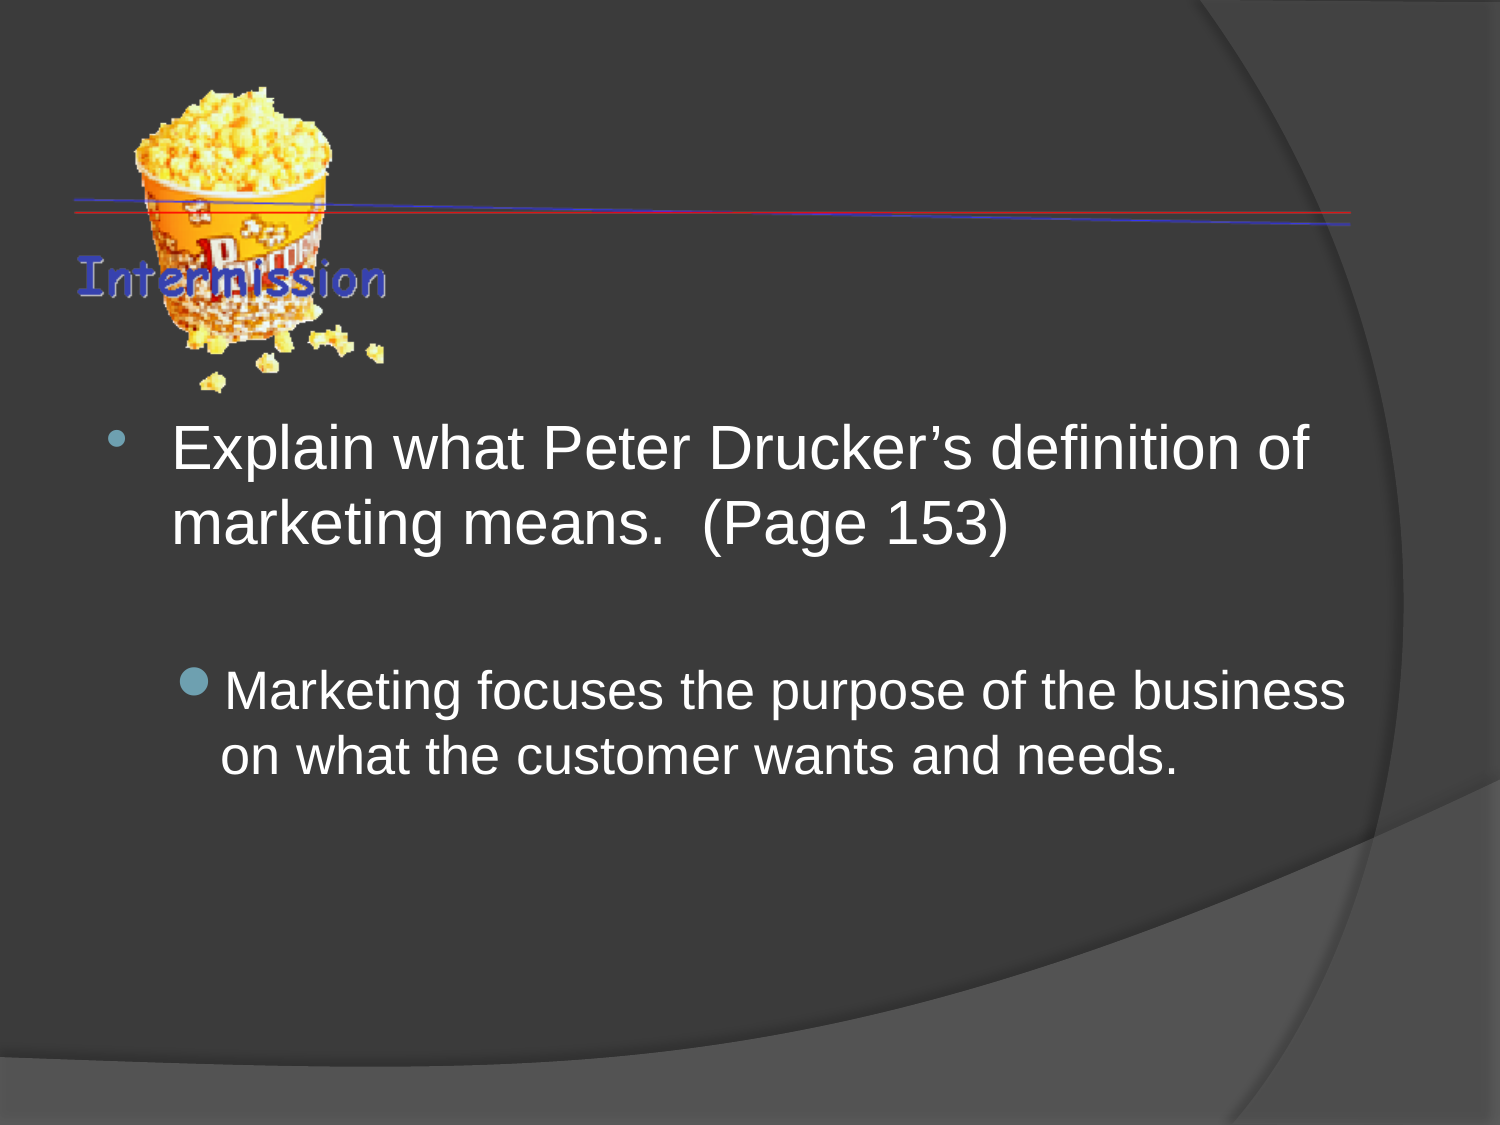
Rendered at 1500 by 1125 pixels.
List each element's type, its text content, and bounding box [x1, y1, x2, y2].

list Explain what Peter Drucker’s definition of marketing means. (Page 153) Marketing focuses the purpose of the business on what the customer wants and needs. [87, 399, 1400, 975]
picture [62, 74, 1352, 451]
